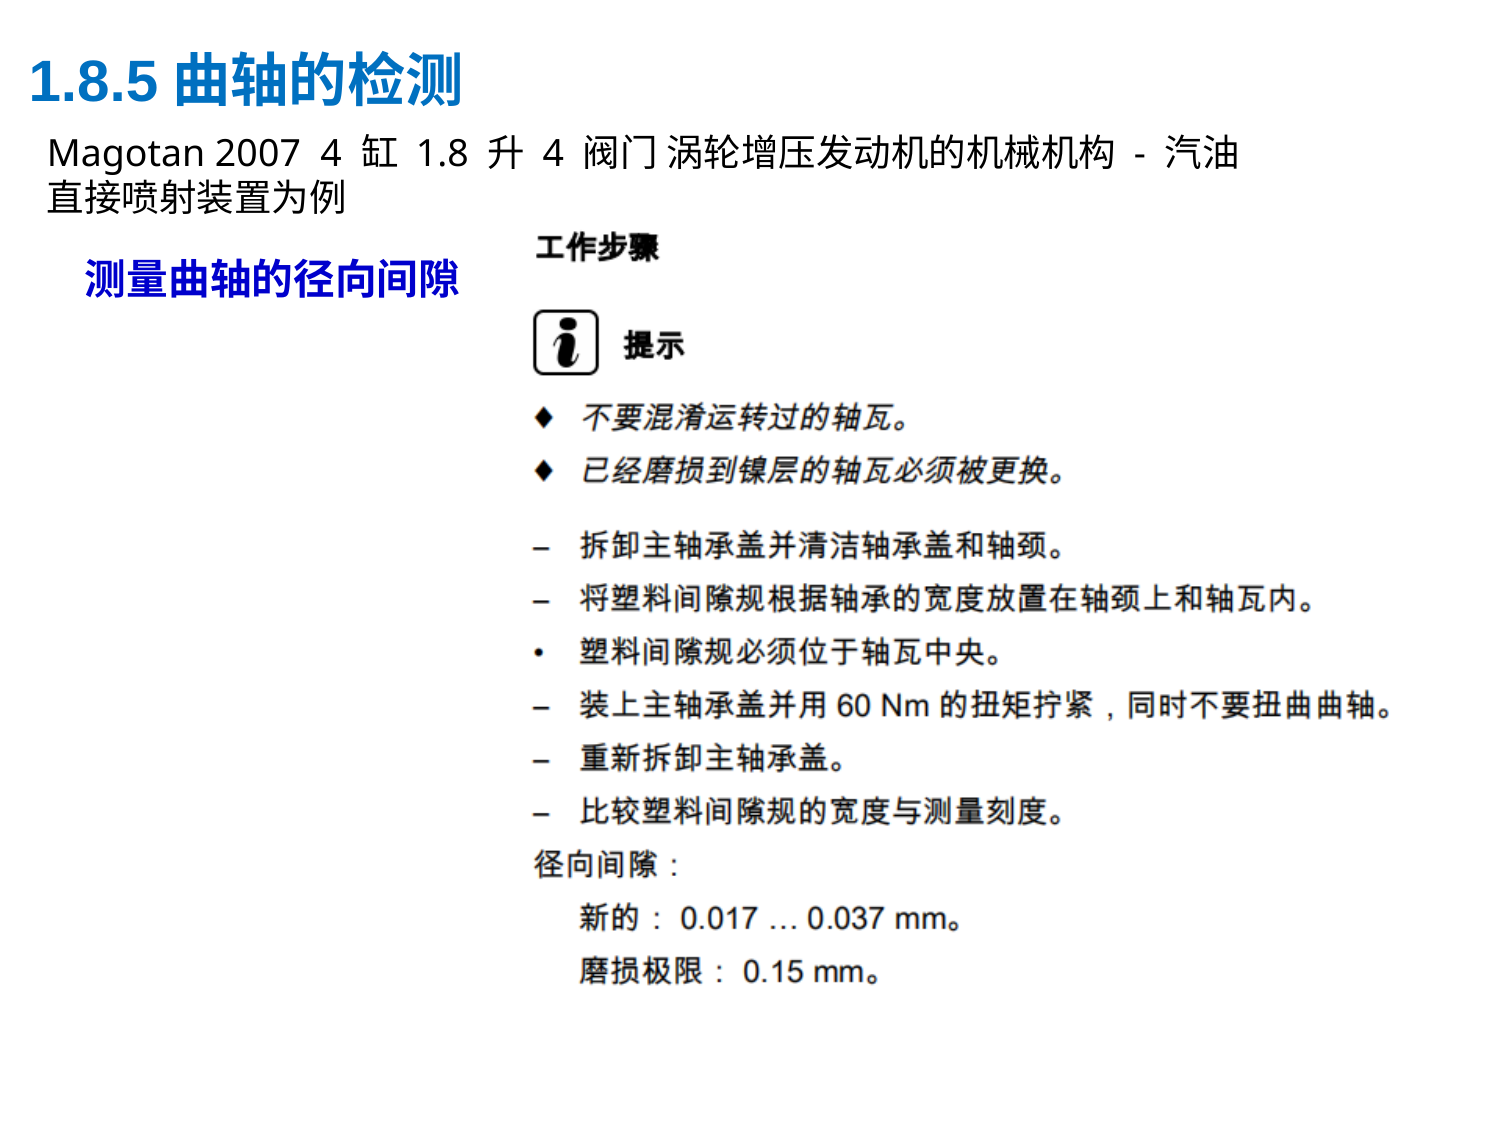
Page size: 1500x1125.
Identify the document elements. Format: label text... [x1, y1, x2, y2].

text_box 测量曲轴的径向间隙 [69, 245, 476, 311]
text_box Magotan 2007 4 缸 1.8 升 4 阀门 涡轮增压发动机的机械机构 - 汽油直接喷射装置为例 [32, 121, 1258, 227]
text_box 1.8.5曲轴的检测 [13, 36, 479, 121]
picture [510, 227, 1403, 1024]
